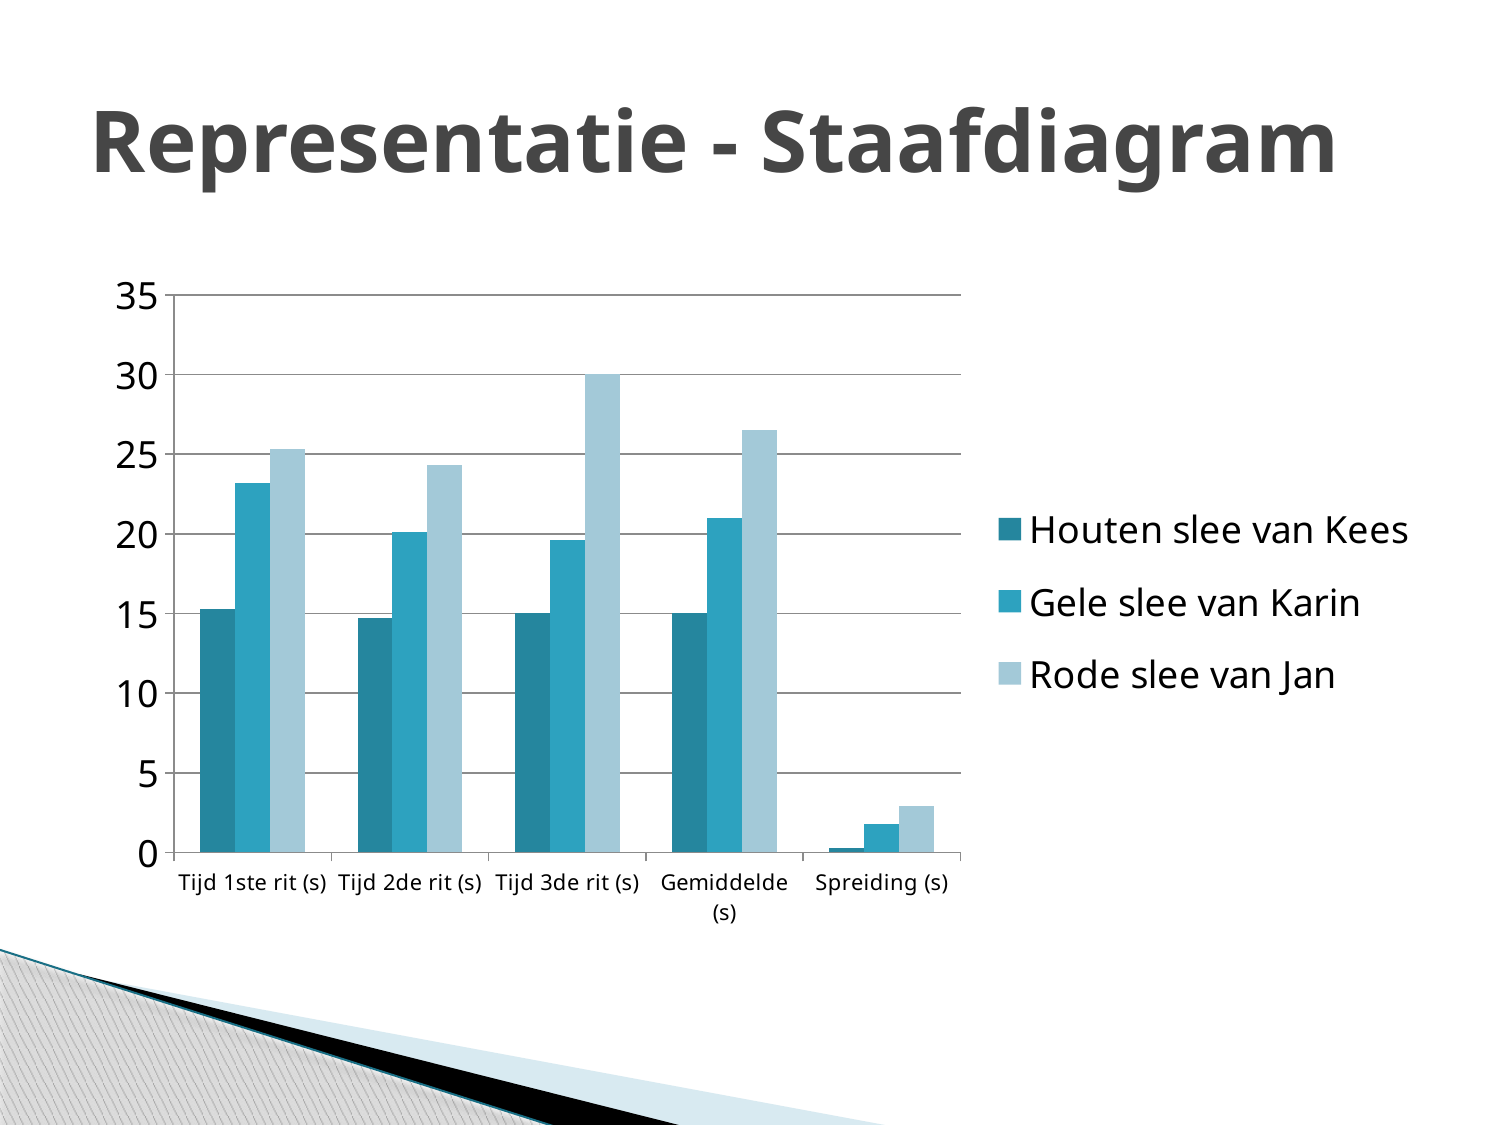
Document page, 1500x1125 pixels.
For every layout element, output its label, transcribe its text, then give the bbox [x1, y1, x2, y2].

chart [88, 255, 1436, 941]
title Representatie - Staafdiagram [75, 45, 1425, 233]
